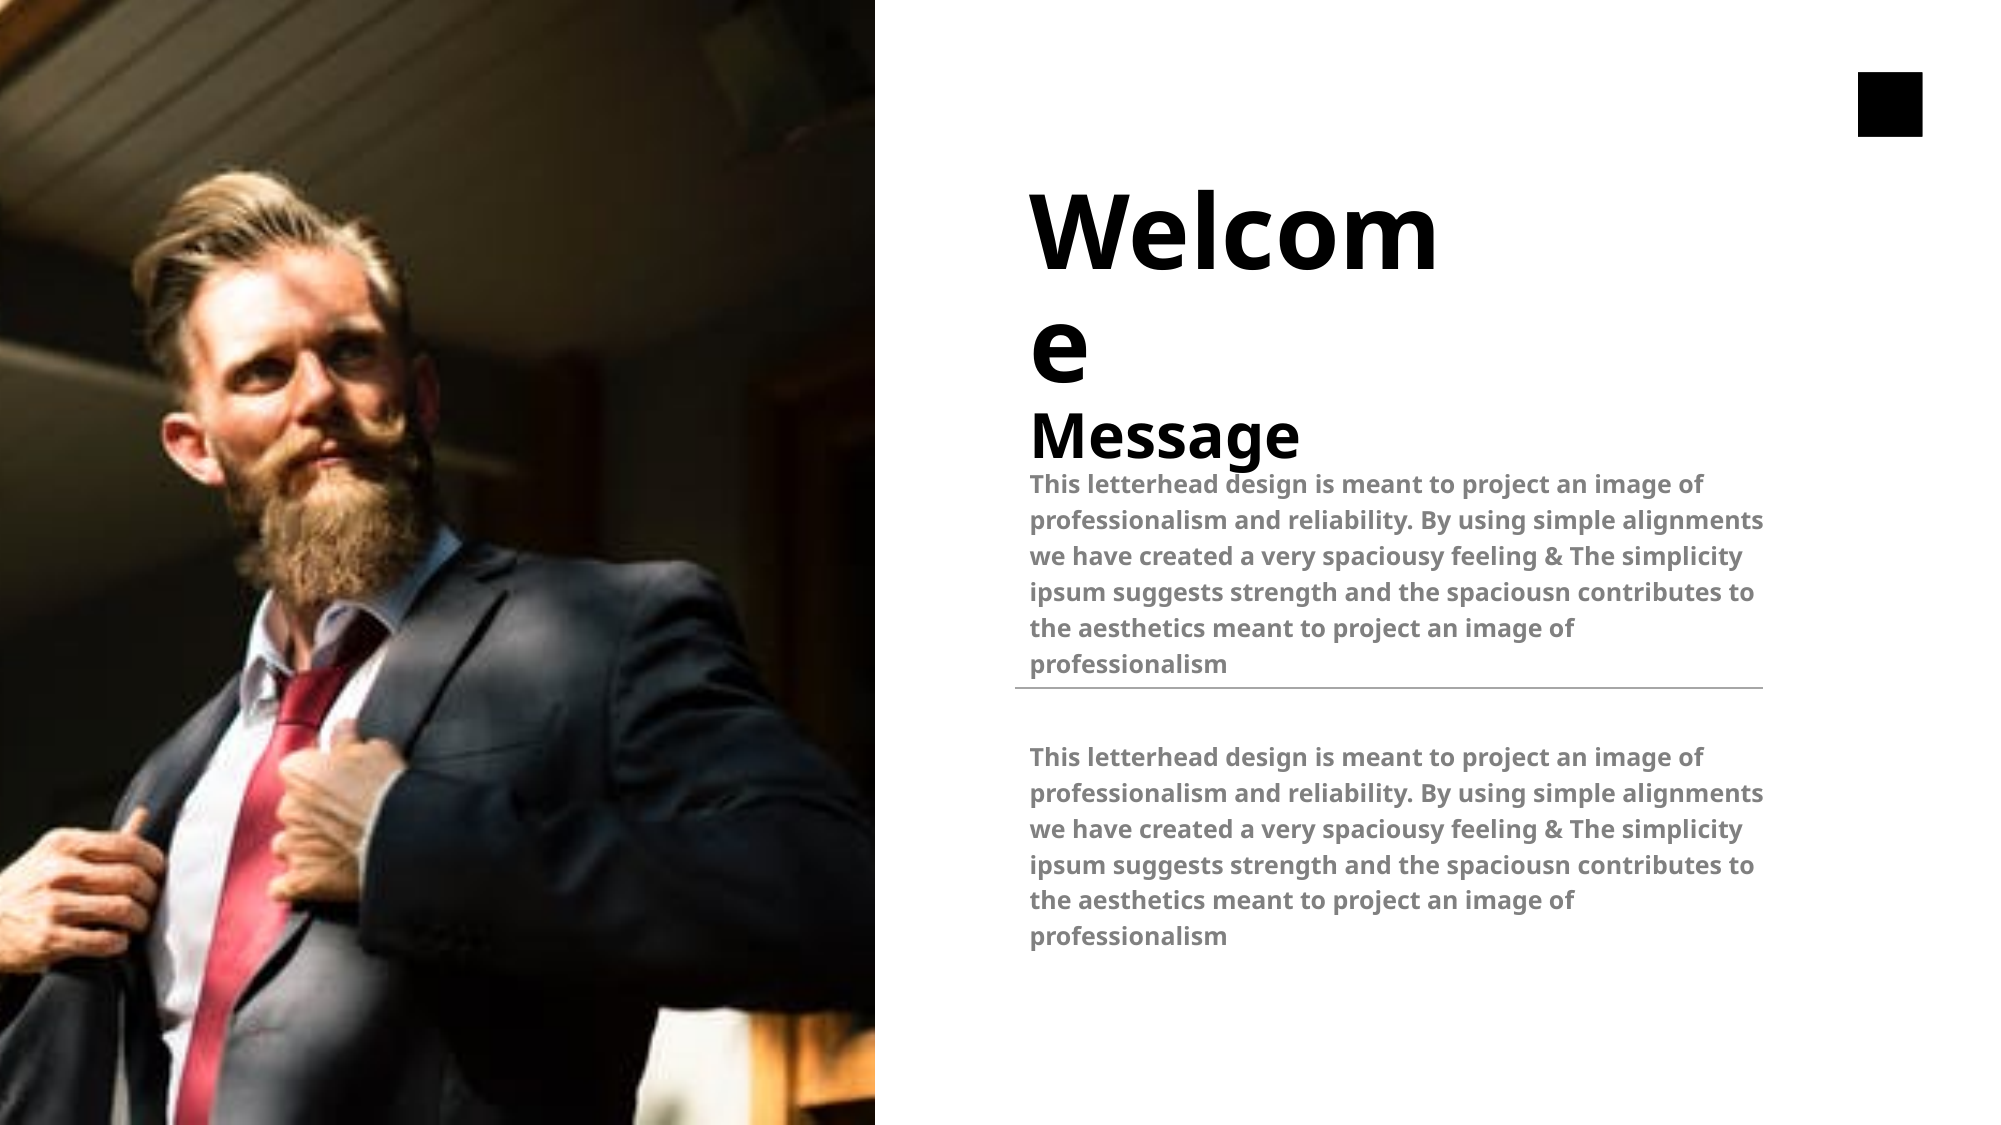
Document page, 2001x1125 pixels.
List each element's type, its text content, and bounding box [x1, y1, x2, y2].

text_box This letterhead design is meant to project an image of professionalism and reliability. By using simple alignments we have created a very spaciousy feeling & The simplicity ipsum suggests strength and the spaciousn contributes to the aesthetics meant to project an image of professionalism [1014, 728, 1791, 959]
text_box [1857, 71, 1924, 78]
text_box This letterhead design is meant to project an image of professionalism and reliability. By using simple alignments we have created a very spaciousy feeling & The simplicity ipsum suggests strength and the spaciousn contributes to the aesthetics meant to project an image of professionalism [1014, 455, 1791, 686]
picture [0, 0, 875, 1125]
title Welcome Message [1014, 172, 1502, 455]
text_box [1857, 130, 1924, 138]
slide_number 2 [1854, 78, 1927, 130]
